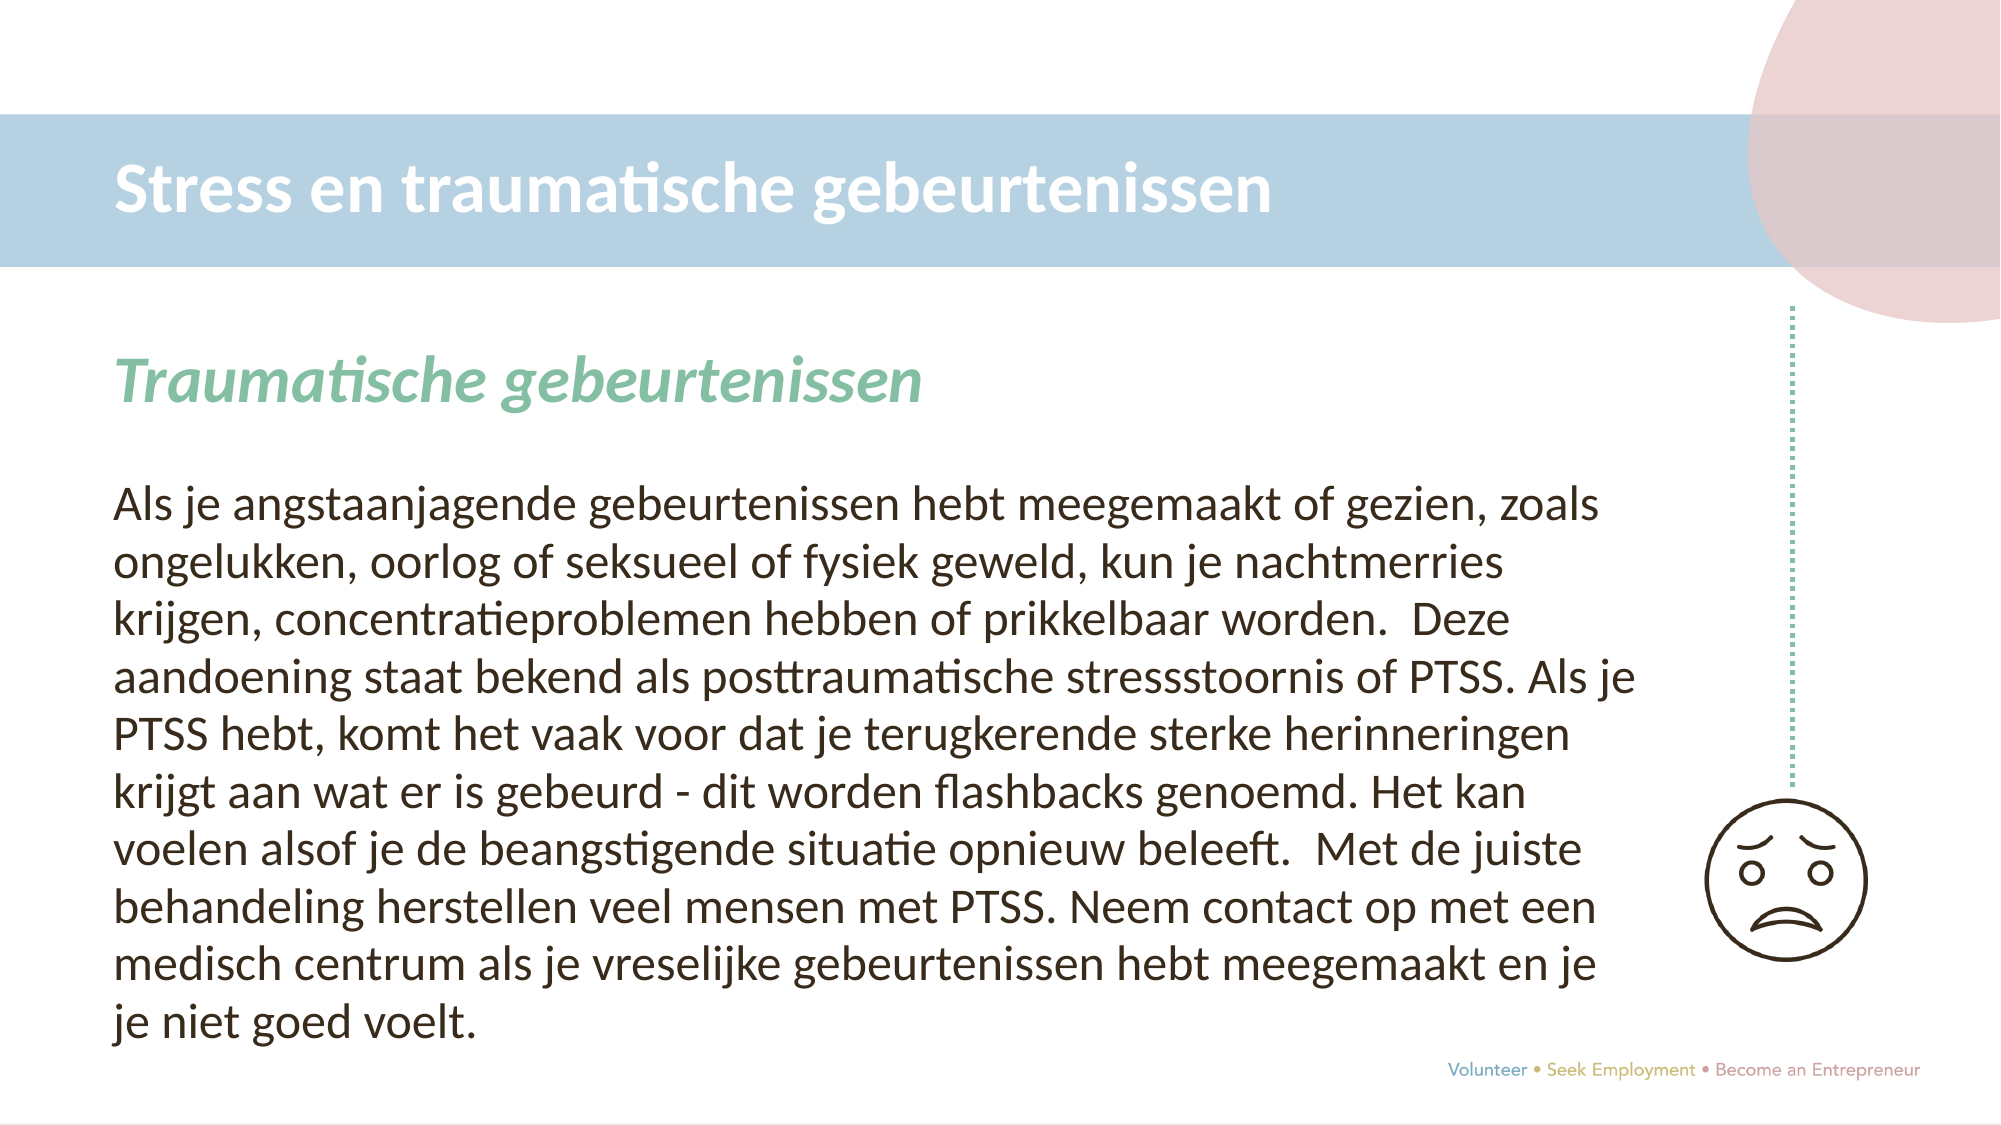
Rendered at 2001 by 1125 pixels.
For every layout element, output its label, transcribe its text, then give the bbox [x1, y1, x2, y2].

text_box [0, 113, 1792, 268]
picture [1682, 777, 1889, 984]
text_box Traumatische gebeurtenissen Als je angstaanjagende gebeurtenissen hebt meegemaakt of gezien, zoals ongelukken, oorlog of seksueel of fysiek geweld, kun je nachtmerries krijgen, concentratieproblemen hebben of prikkelbaar worden. Deze aandoening staat bekend als posttraumatische stressstoornis of PTSS. Als je PTSS hebt, komt het vaak voor dat je terugkerende sterke herinneringen krijgt aan wat er is gebeurd - dit worden flashbacks genoemd. Het kan voelen alsof je de beangstigende situatie opnieuw beleeft. Met de juiste behandeling herstellen veel mensen met PTSS. Neem contact op met een medisch centrum als je vreselijke gebeurtenissen hebt meegemaakt en je je niet goed voelt. [98, 350, 1661, 975]
text_box Stress en traumatische gebeurtenissen [99, 147, 1312, 290]
text_box [1747, 0, 2000, 323]
picture [1418, 1046, 1971, 1103]
